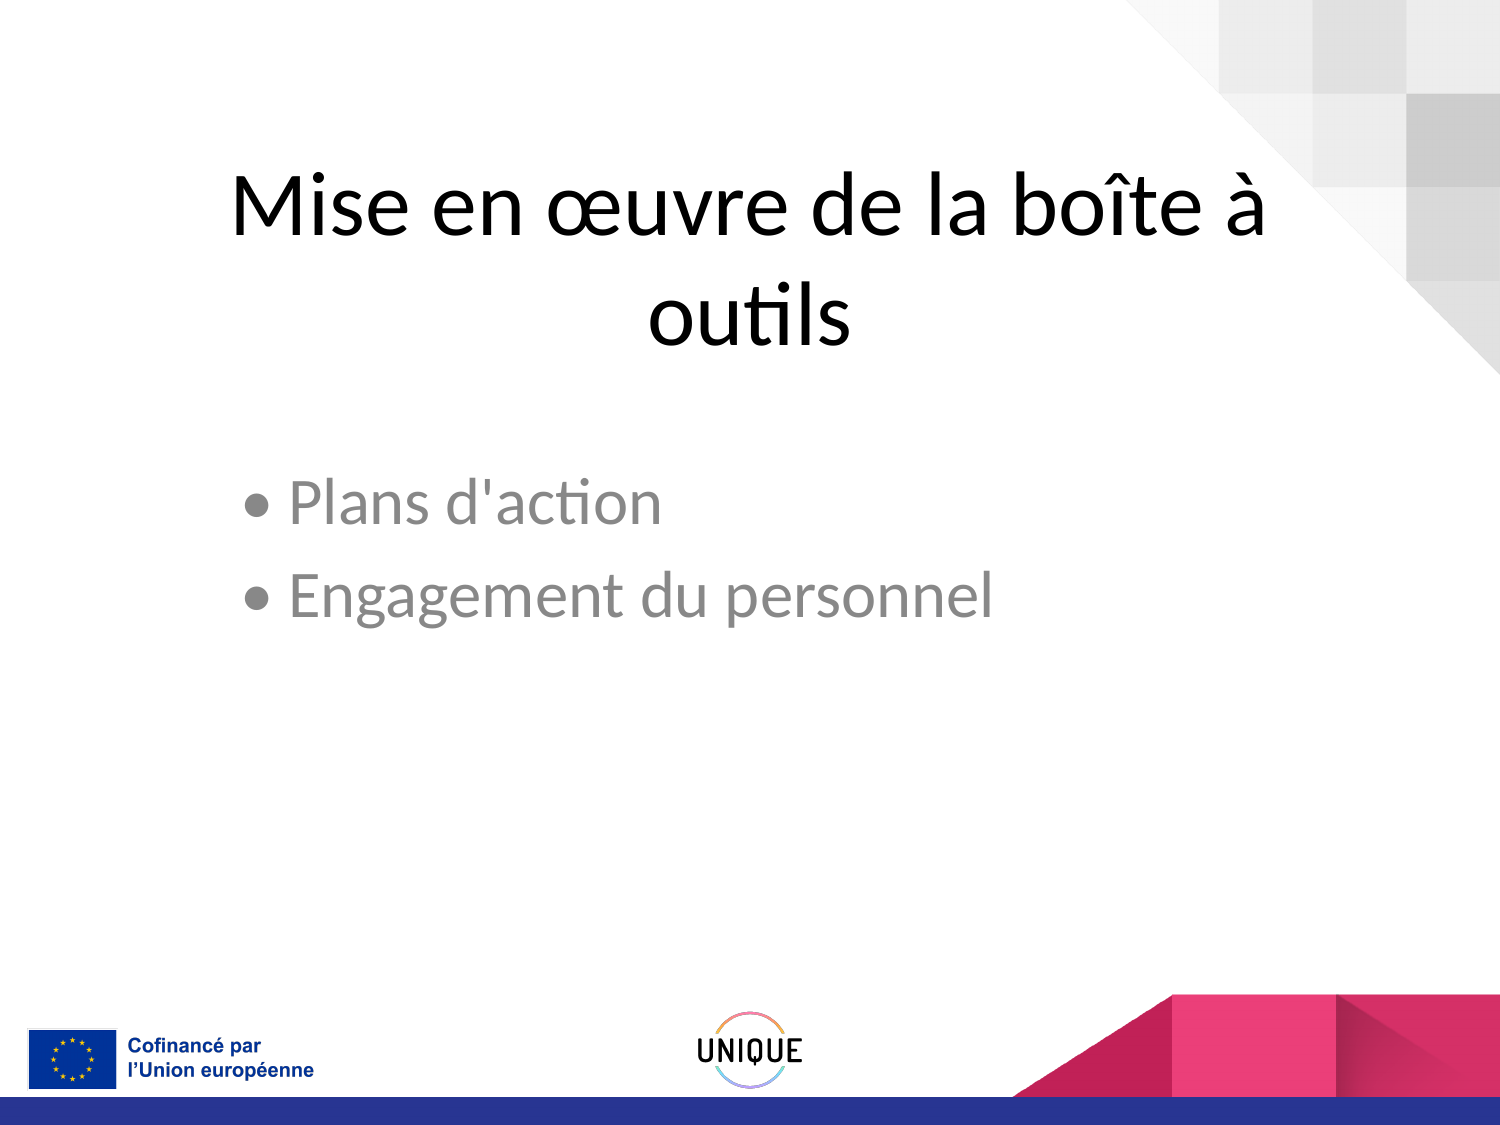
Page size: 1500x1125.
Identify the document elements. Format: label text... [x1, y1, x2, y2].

title Mise en œuvre de la boîte à outils [112, 132, 1388, 375]
picture [1125, 0, 1500, 375]
subtitle • Plans d'action • Engagement du personnel [225, 450, 1275, 738]
picture [0, 993, 1500, 1125]
